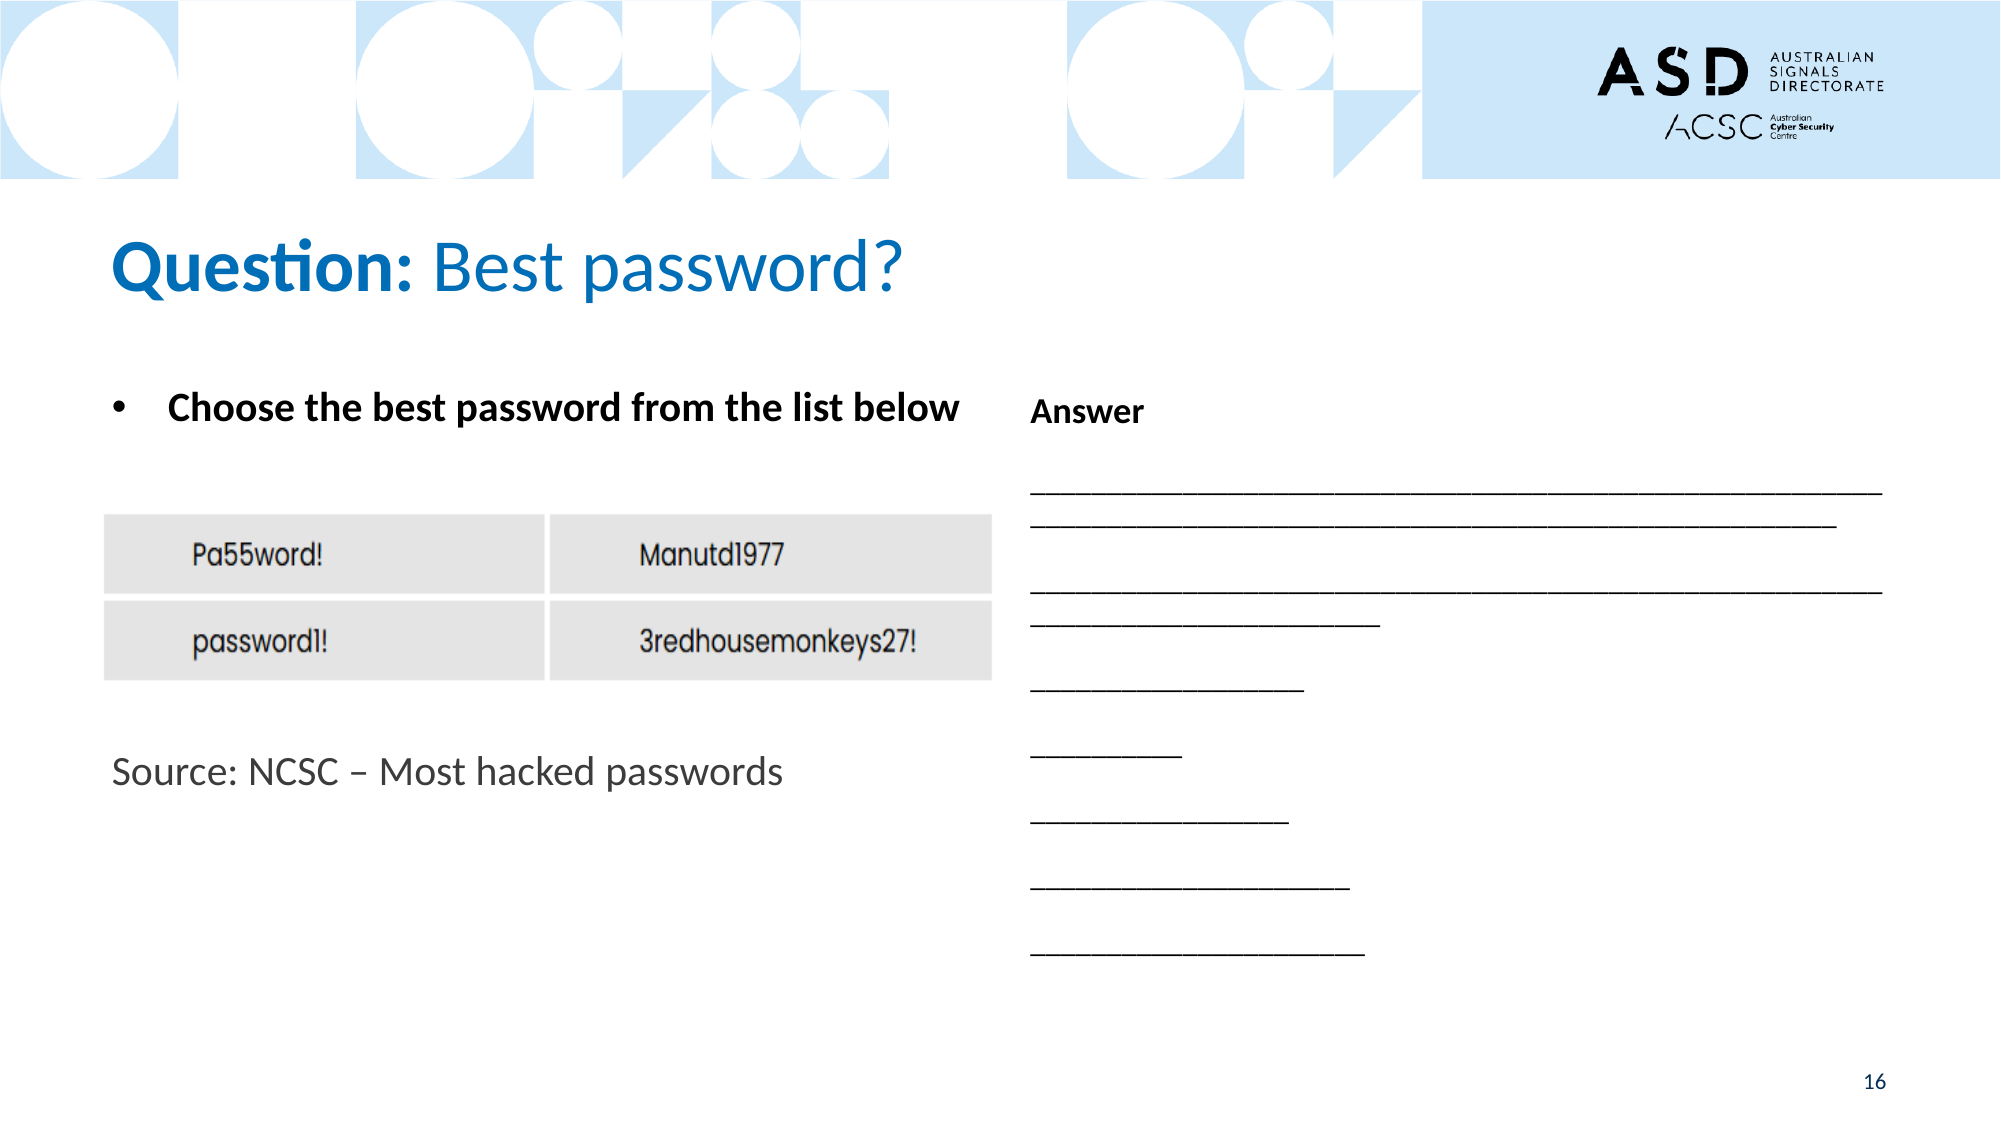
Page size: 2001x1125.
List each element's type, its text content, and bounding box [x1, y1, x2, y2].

title Question: Best password? [96, 207, 1902, 328]
picture [96, 504, 1003, 693]
list Choose the best password from the list below Source: NCSC – Most hacked passwords [96, 378, 983, 504]
list Choose the best password from the list below Source: NCSC – Most hacked passwords [96, 693, 983, 1007]
list Answer _____________________________________________________________________________________________________________ _______________________________________________________________________________ __________________ __________ _________________ _____________________ ______________________ [1015, 385, 1902, 970]
slide_number 16 [1799, 1050, 1902, 1111]
picture [0, 0, 2001, 179]
